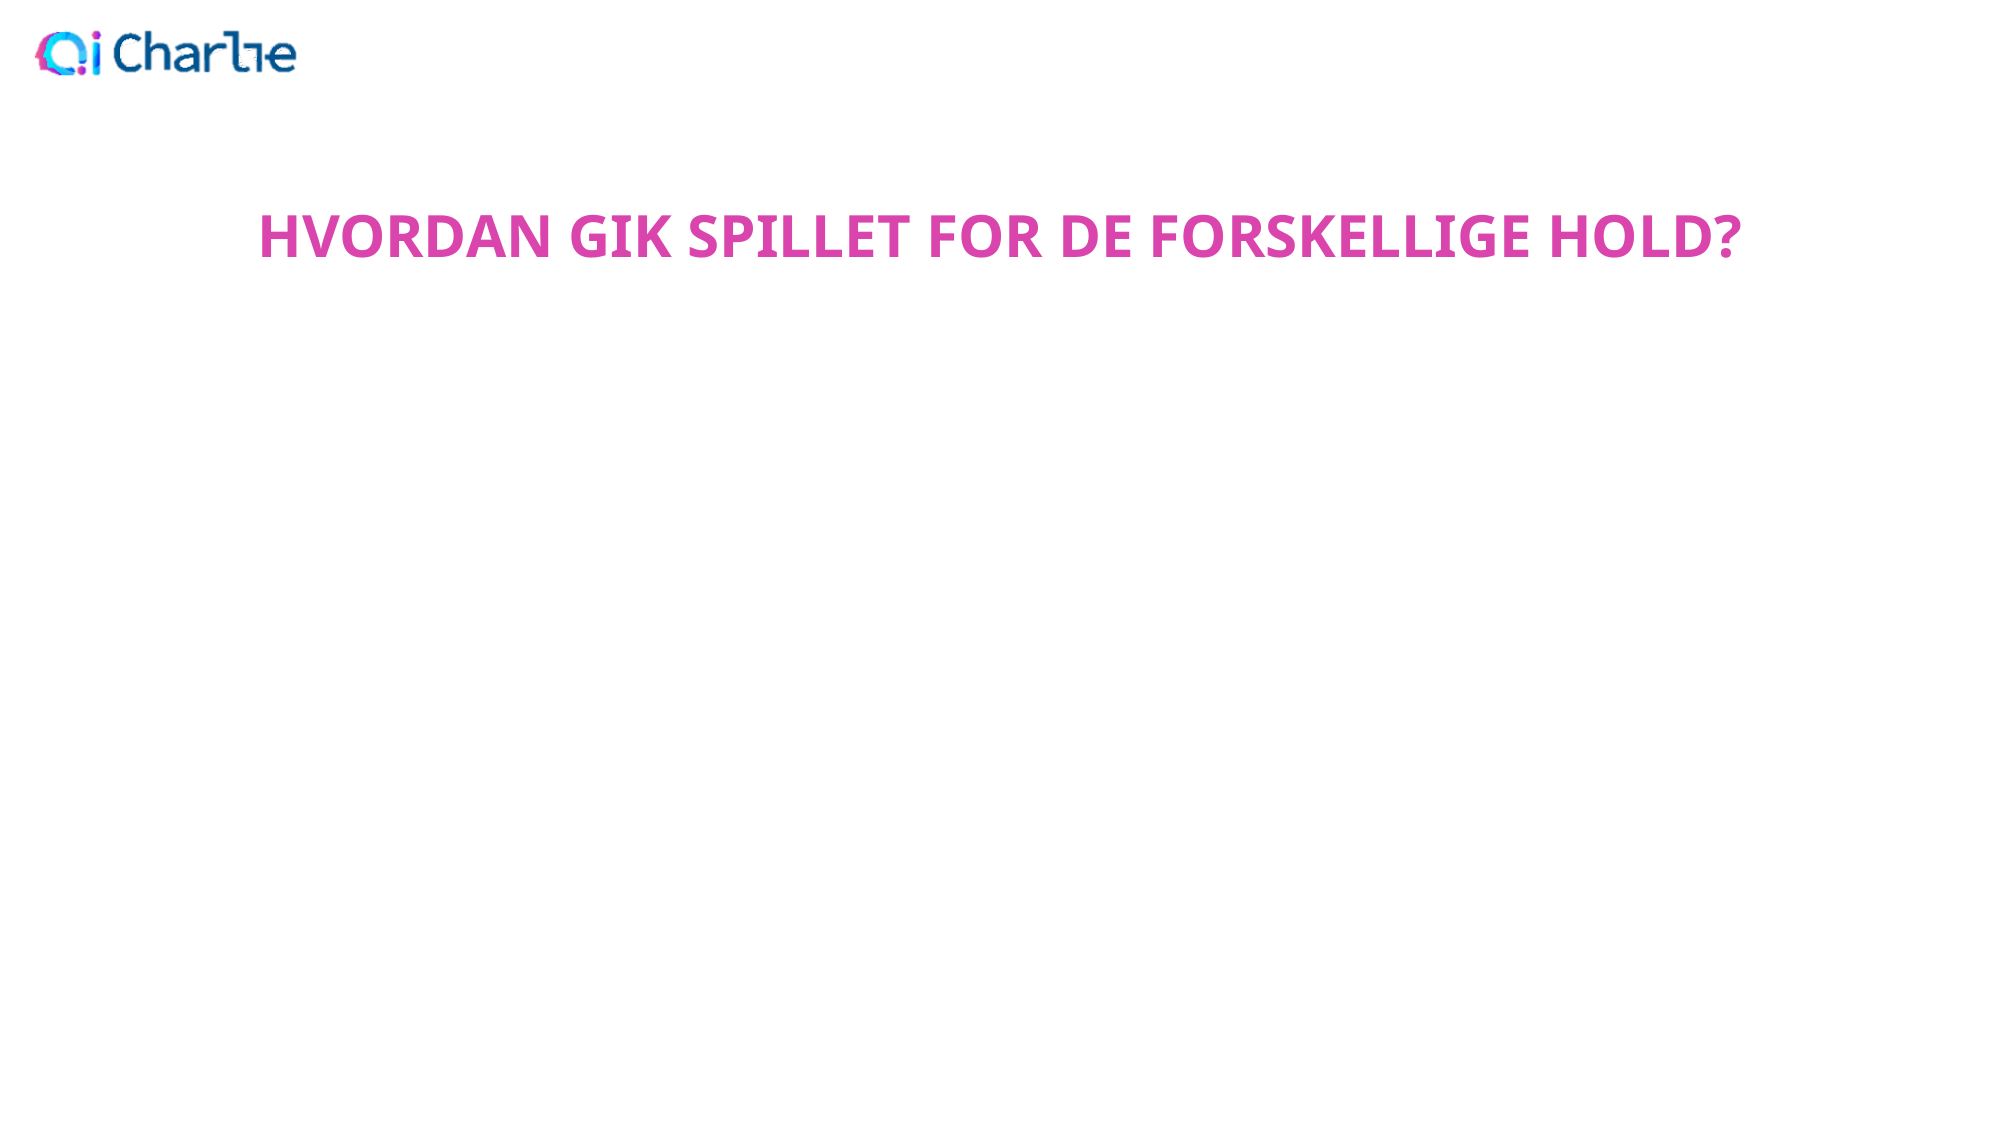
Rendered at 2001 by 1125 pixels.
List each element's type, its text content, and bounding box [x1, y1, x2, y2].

picture [107, 27, 303, 79]
text_box HVORDAN GIK SPILLET FOR DE FORSKELLIGE HOLD? [0, 192, 2000, 347]
picture [33, 28, 104, 76]
